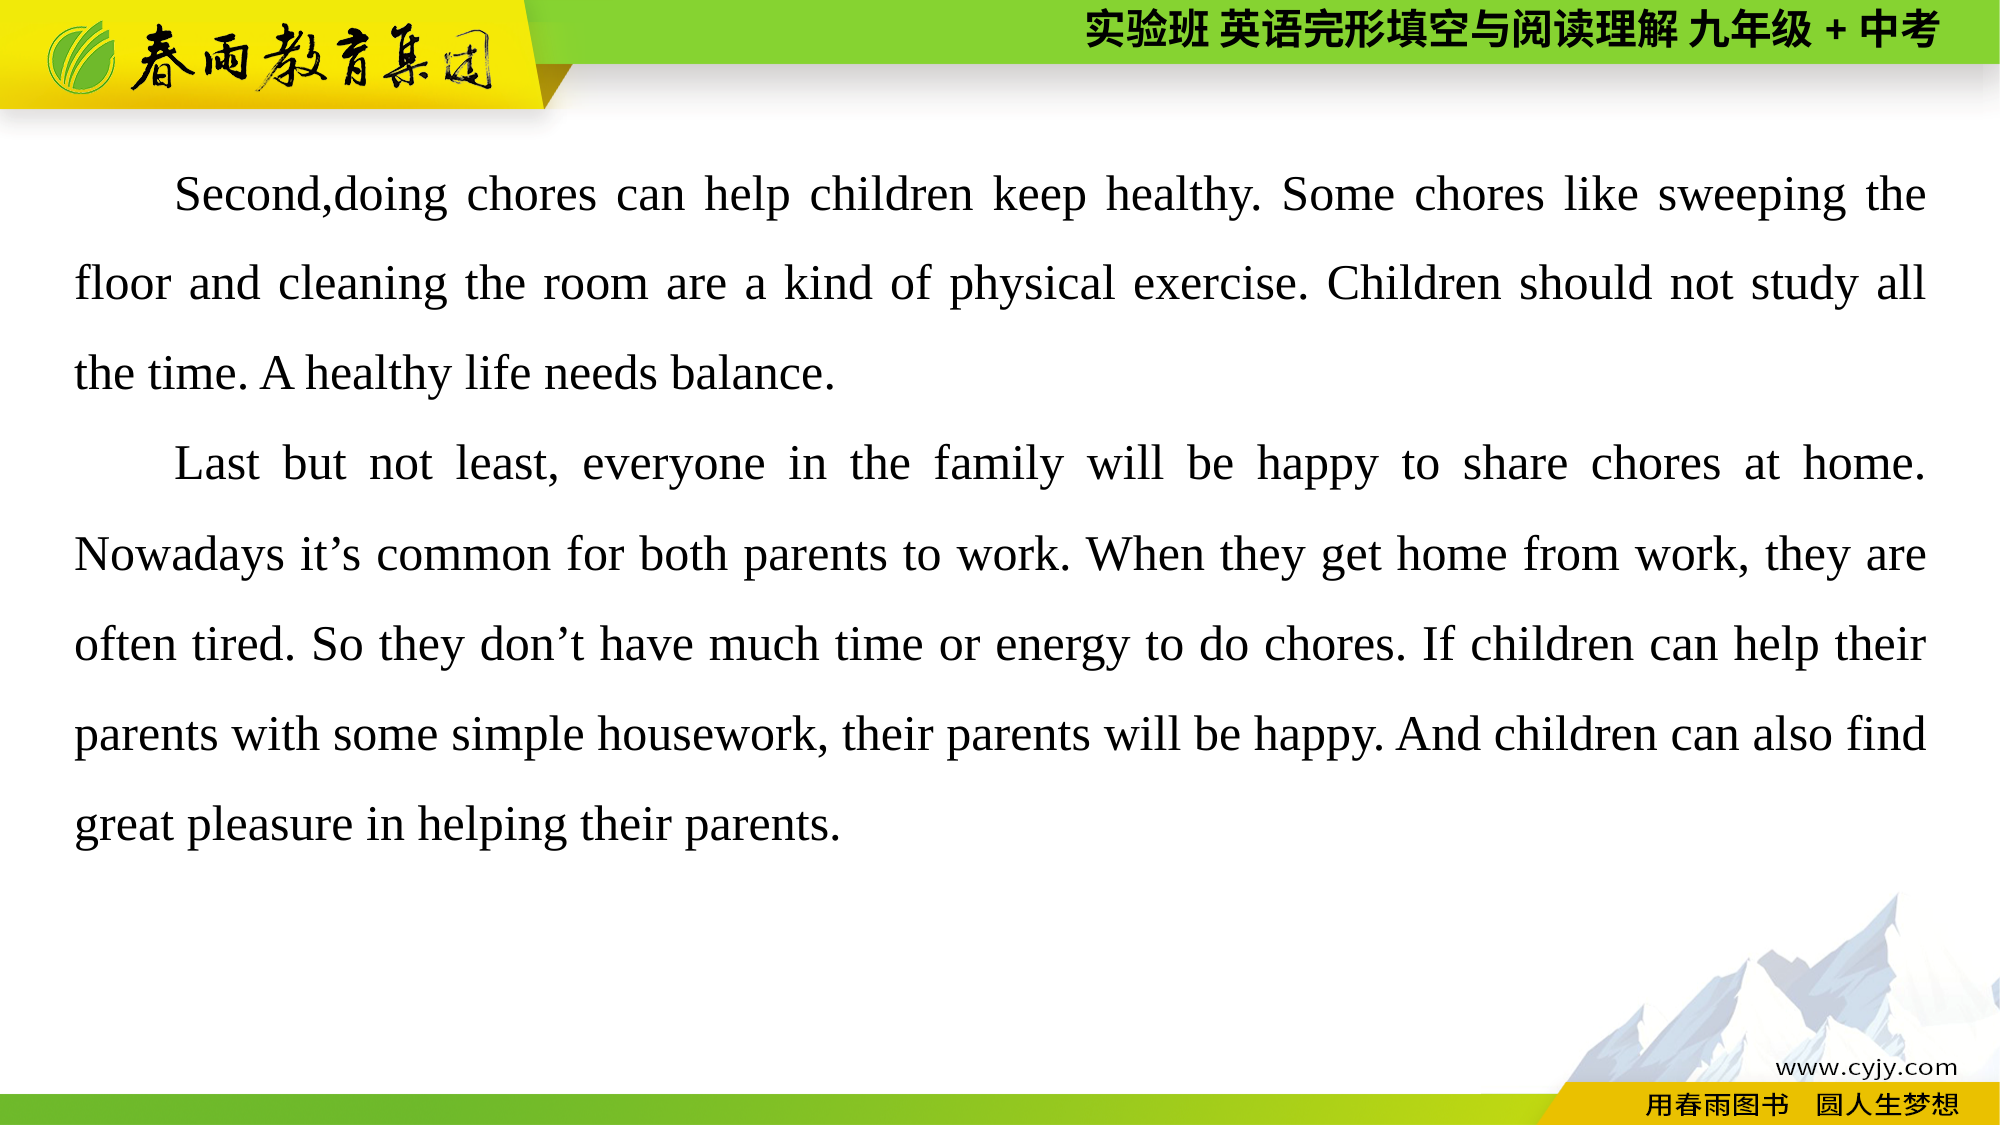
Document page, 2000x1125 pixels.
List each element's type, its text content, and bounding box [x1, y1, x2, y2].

picture [0, 0, 2000, 1125]
list Second,doing chores can help children keep healthy. Some chores like sweeping the floor and cleaning the room are a kind of physical exercise. Children should not study all the time. A healthy life needs balance. Last but not least, everyone in the family will be happy to share chores at home. Nowadays it’s common for both parents to work. When they get home from work, they are often tired. So they don’t have much time or energy to do chores. If children can help their parents with some simple housework, their parents will be happy. And children can also find great pleasure in helping their parents. [59, 122, 1944, 865]
